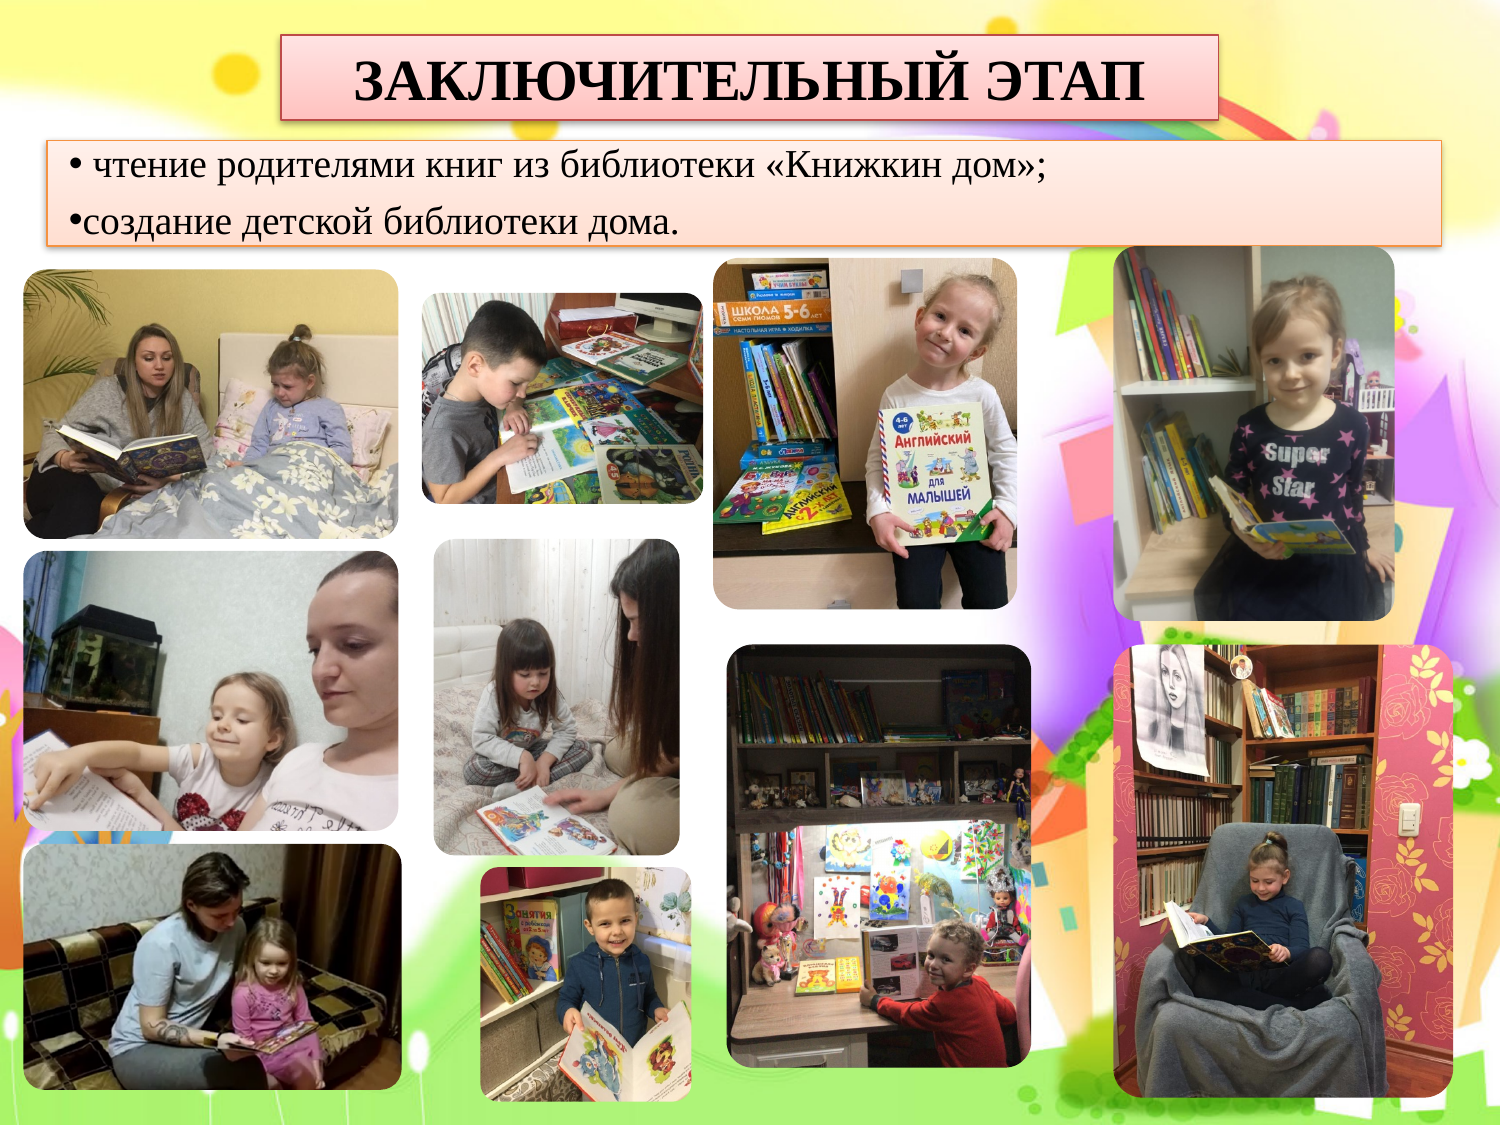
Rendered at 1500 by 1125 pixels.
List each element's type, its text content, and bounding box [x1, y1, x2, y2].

text_box чтение родителями книг из библиотеки «Книжкин дом»; создание детской библиотеки дома. [46, 140, 1442, 247]
picture [0, 0, 1500, 1125]
text_box ЗАКЛЮЧИТЕЛЬНЫЙ ЭТАП [280, 34, 1219, 121]
